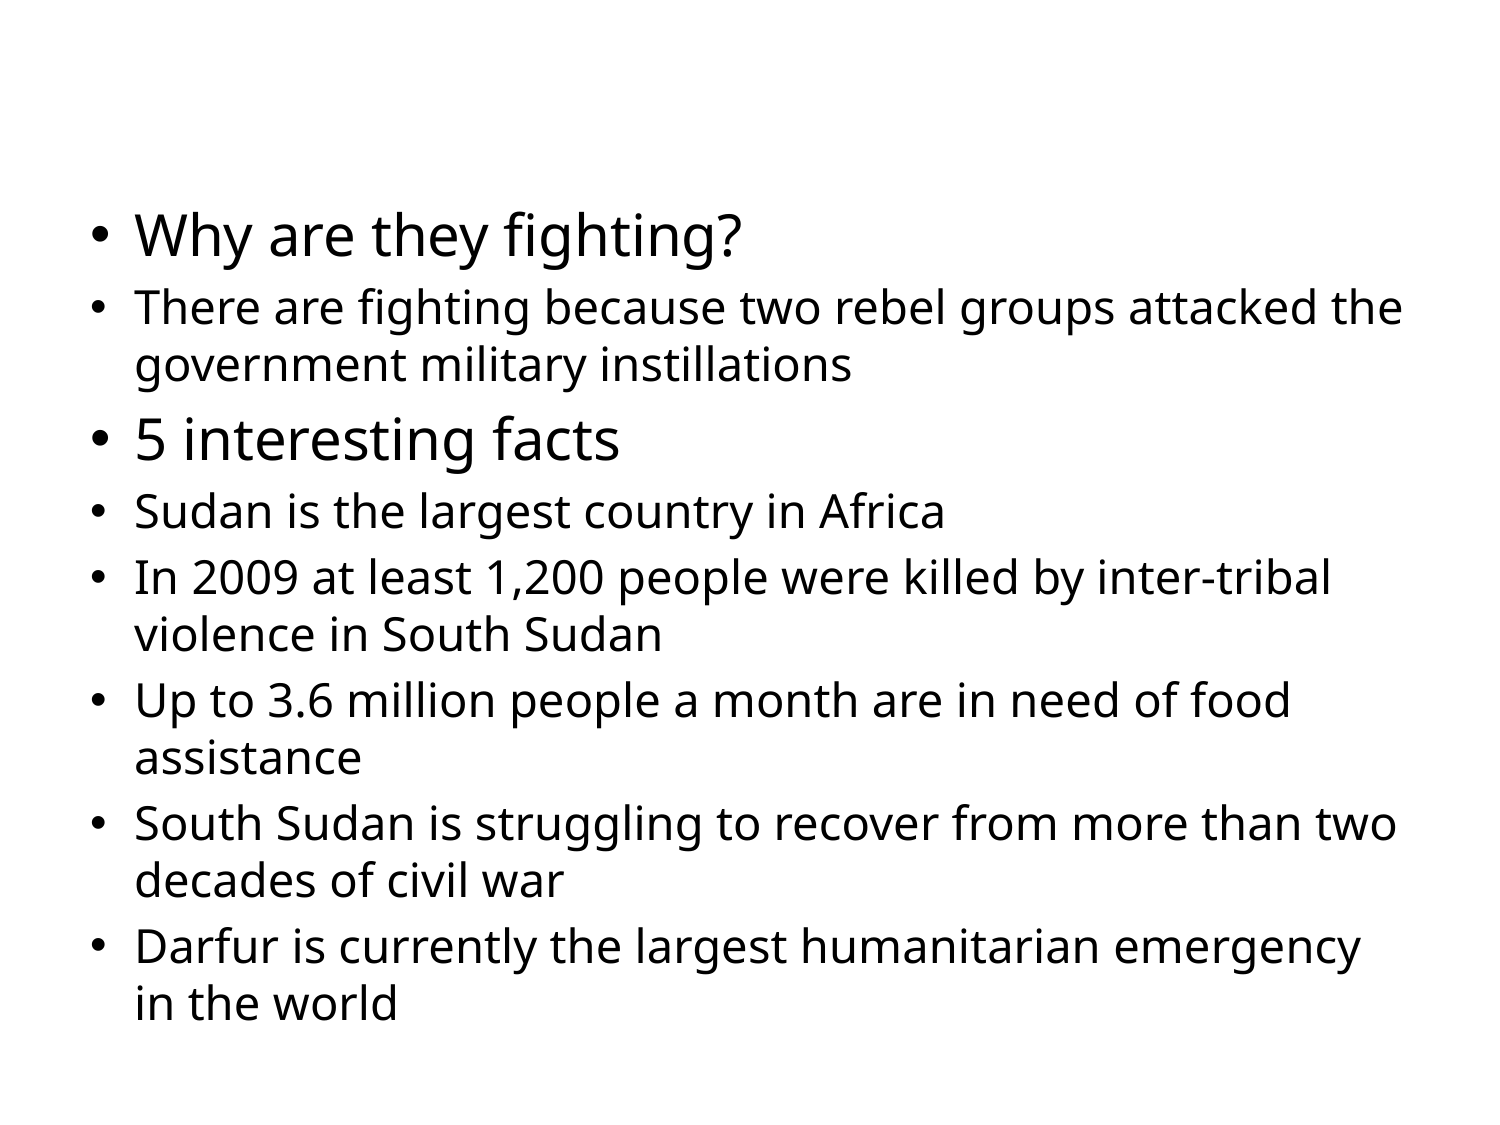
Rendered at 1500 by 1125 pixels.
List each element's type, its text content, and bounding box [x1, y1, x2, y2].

list Why are they fighting? There are fighting because two rebel groups attacked the government military instillations 5 interesting facts Sudan is the largest country in Africa In 2009 at least 1,200 people were killed by inter-tribal violence in South Sudan Up to 3.6 million people a month are in need of food assistance South Sudan is struggling to recover from more than two decades of civil war Darfur is currently the largest humanitarian emergency in the world [75, 191, 1425, 1038]
